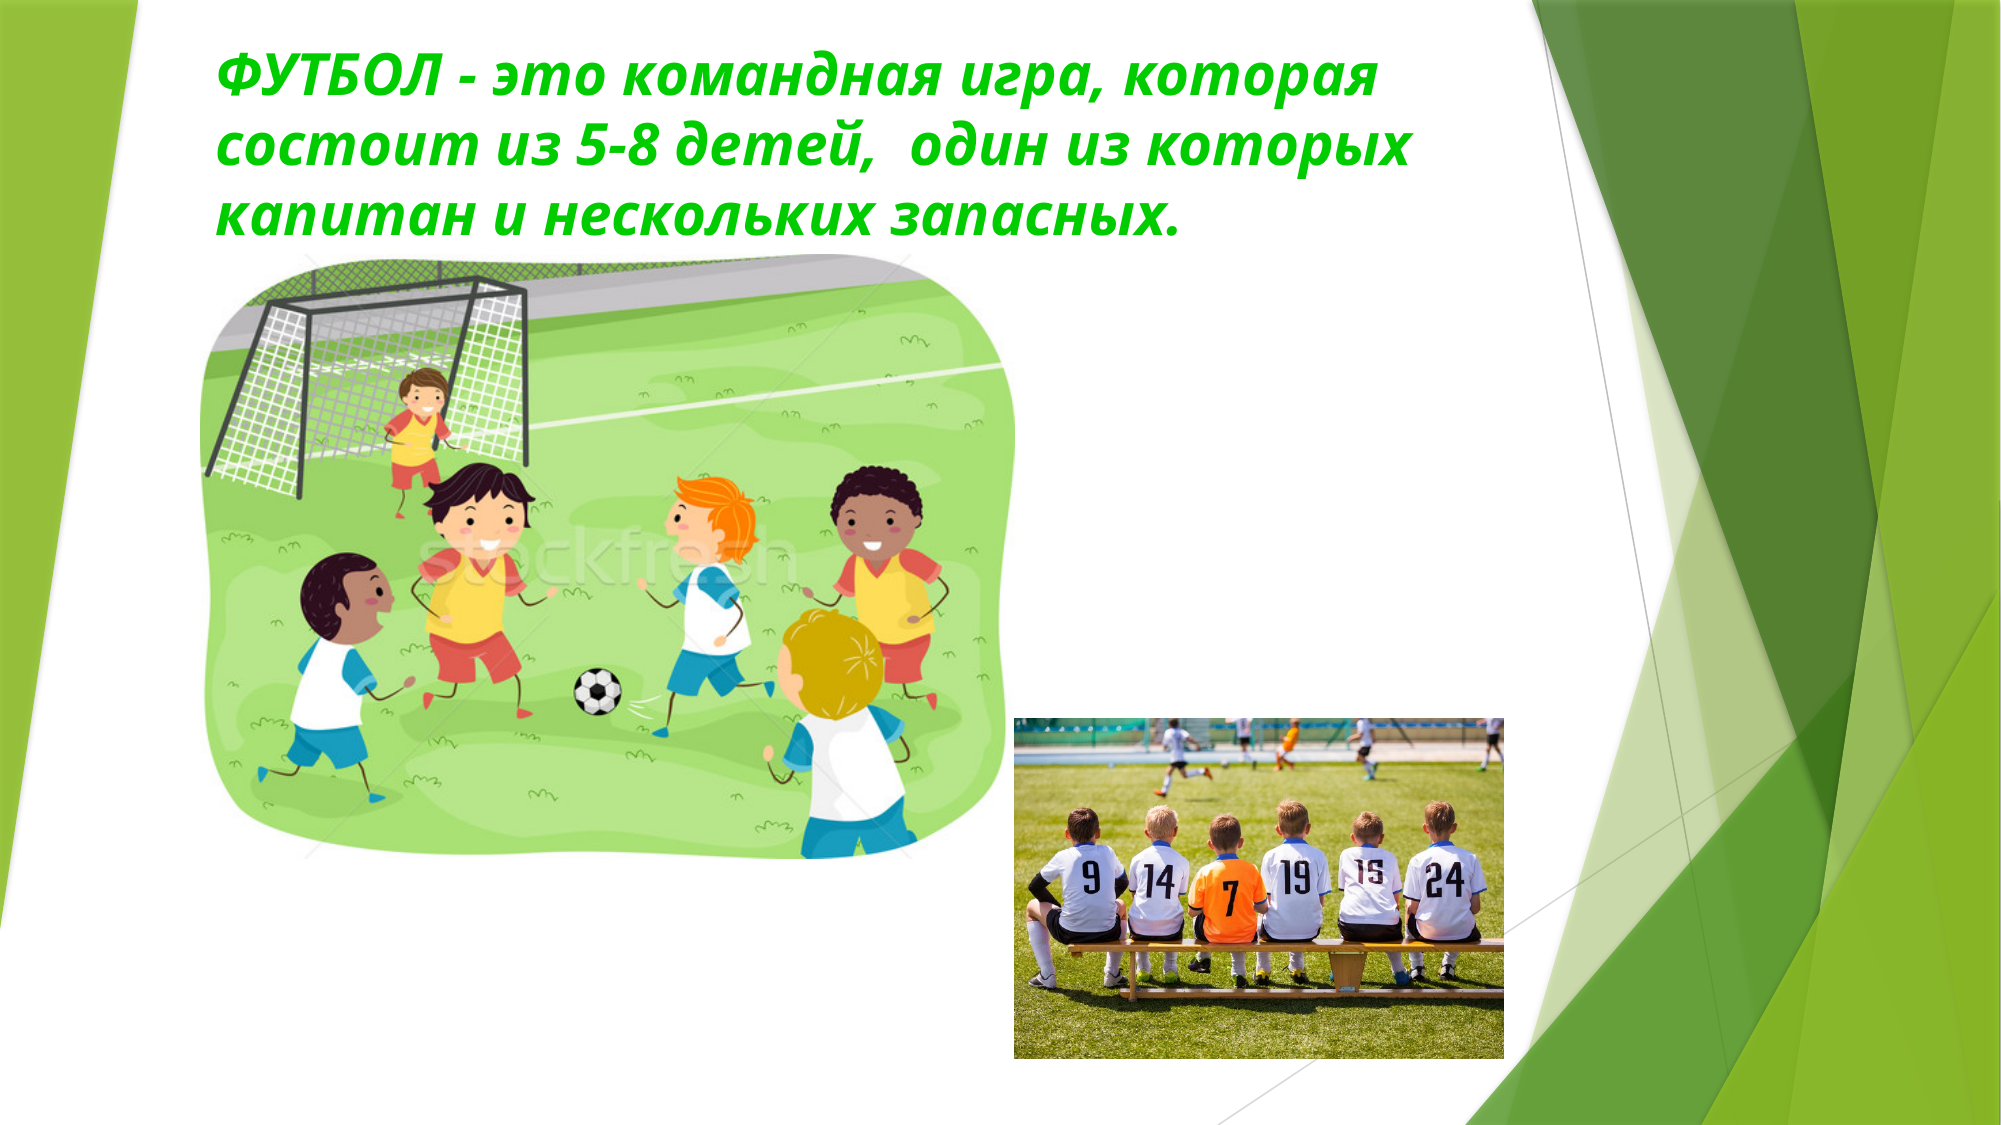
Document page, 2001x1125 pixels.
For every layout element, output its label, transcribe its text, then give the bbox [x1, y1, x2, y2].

title ФУТБОЛ - это командная игра, которая состоит из 5-8 детей, один из которых капитан и нескольких запасных. [200, 49, 1527, 255]
picture [200, 253, 1504, 1060]
